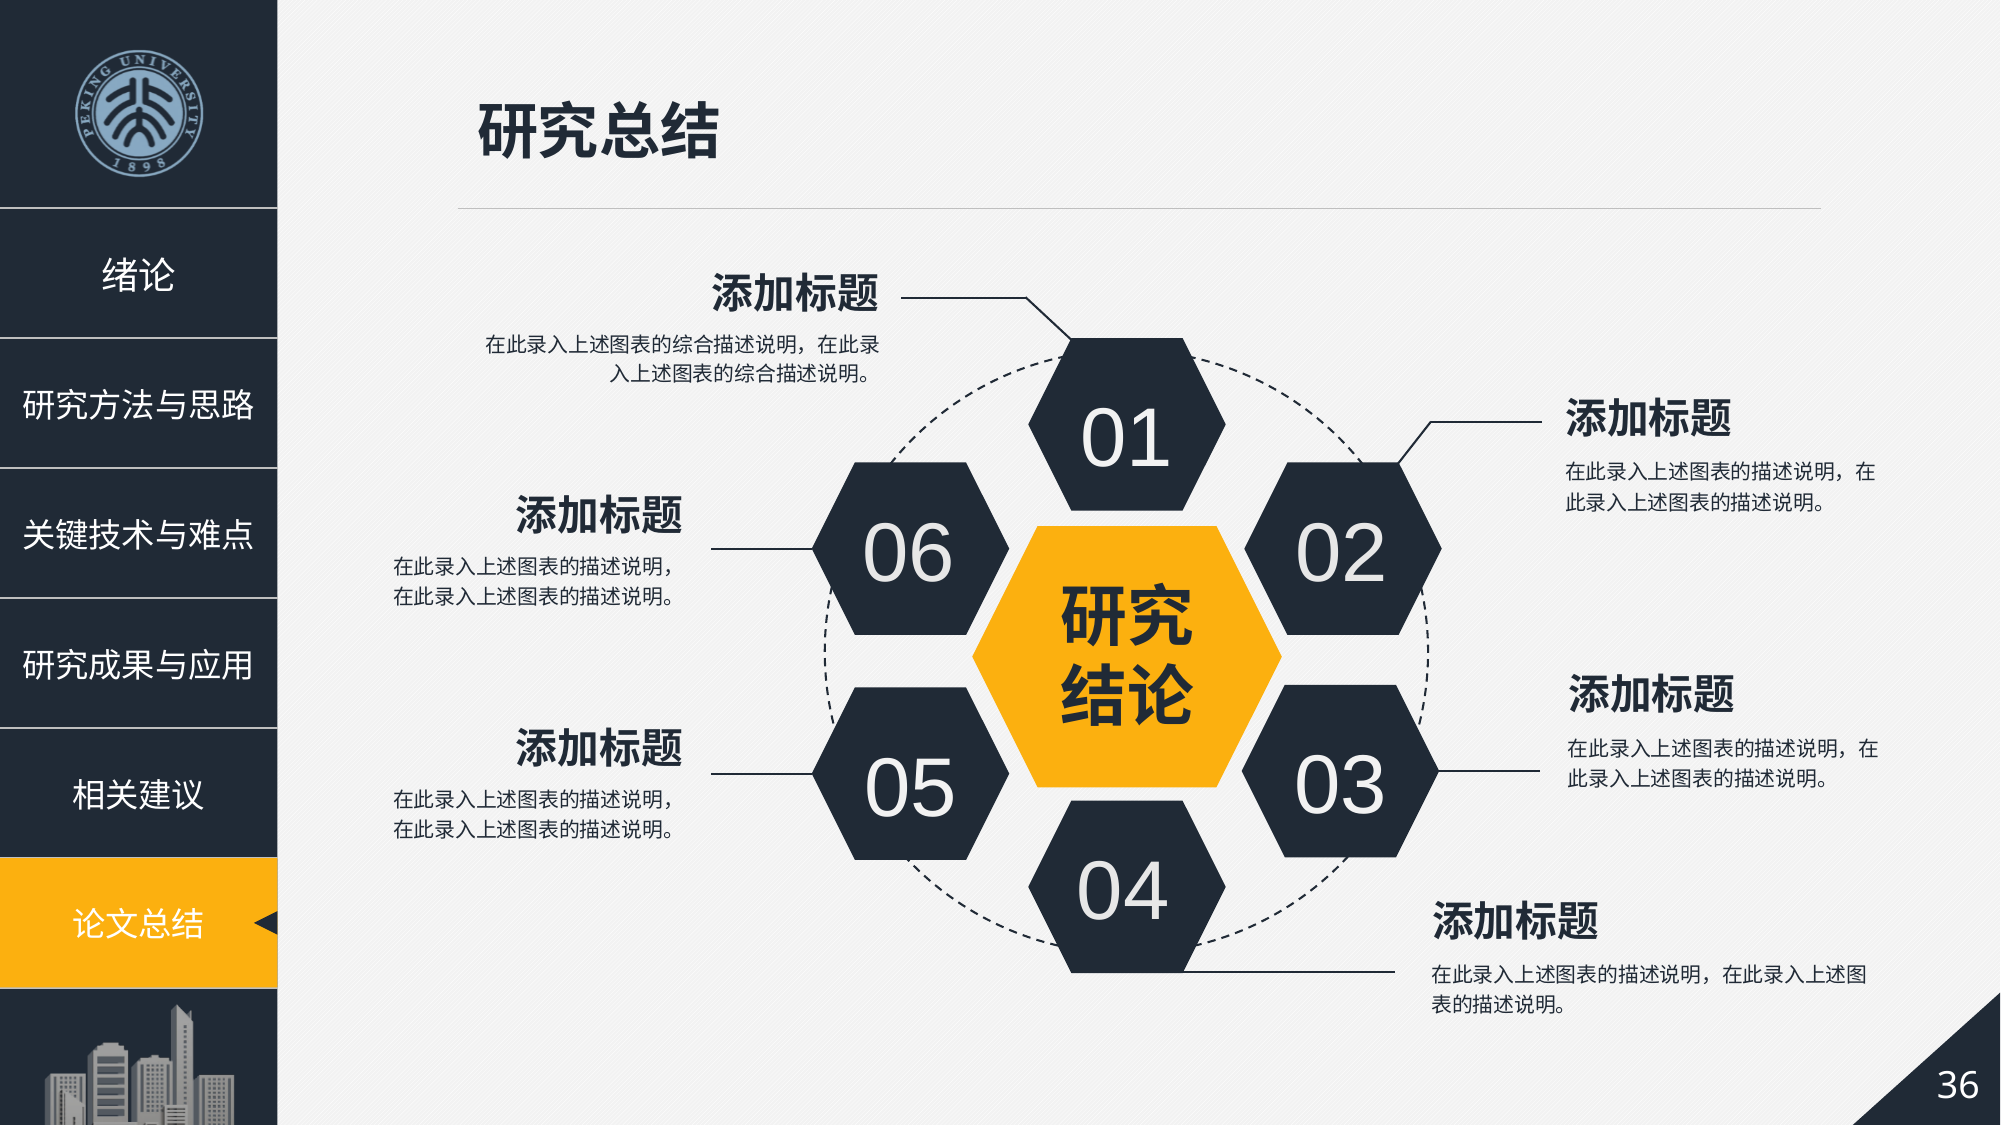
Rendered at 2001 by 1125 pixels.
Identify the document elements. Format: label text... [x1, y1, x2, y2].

text_box 在此录入上述图表的描述说明，在此录入上述图表的描述说明。 [370, 773, 699, 849]
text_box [1028, 338, 1226, 511]
text_box 在此录入上述图表的描述说明，在此录入上述图表的描述说明。 [1549, 446, 1902, 522]
text_box [1282, 635, 1430, 684]
text_box 在此录入上述图表的描述说明，在此录入上述图表的描述说明。 [1416, 949, 1885, 1025]
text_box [811, 687, 1010, 860]
text_box 在此录入上述图表的综合描述说明，在此录入上述图表的综合描述说明。 [460, 318, 895, 394]
text_box [823, 635, 972, 687]
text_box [972, 526, 1282, 788]
text_box [906, 788, 1348, 939]
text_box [1241, 684, 1440, 858]
text_box [890, 366, 1363, 526]
text_box 添加标题 [1553, 660, 1751, 722]
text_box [1397, 421, 1543, 465]
text_box 添加标题 [696, 258, 894, 318]
text_box 在此录入上述图表的描述说明，在此录入上述图表的描述说明。 [370, 541, 699, 616]
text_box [1028, 800, 1226, 974]
picture [16, 1004, 260, 1125]
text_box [901, 297, 1072, 341]
text_box 在此录入上述图表的描述说明，在此录入上述图表的描述说明。 [1552, 722, 1904, 798]
text_box 研究总结 [462, 84, 737, 173]
text_box 添加标题 [1550, 384, 1748, 446]
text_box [1244, 462, 1442, 635]
text_box 添加标题 [500, 714, 698, 773]
text_box 添加标题 [500, 481, 698, 541]
text_box 添加标题 [1417, 887, 1615, 949]
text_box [811, 462, 1010, 635]
